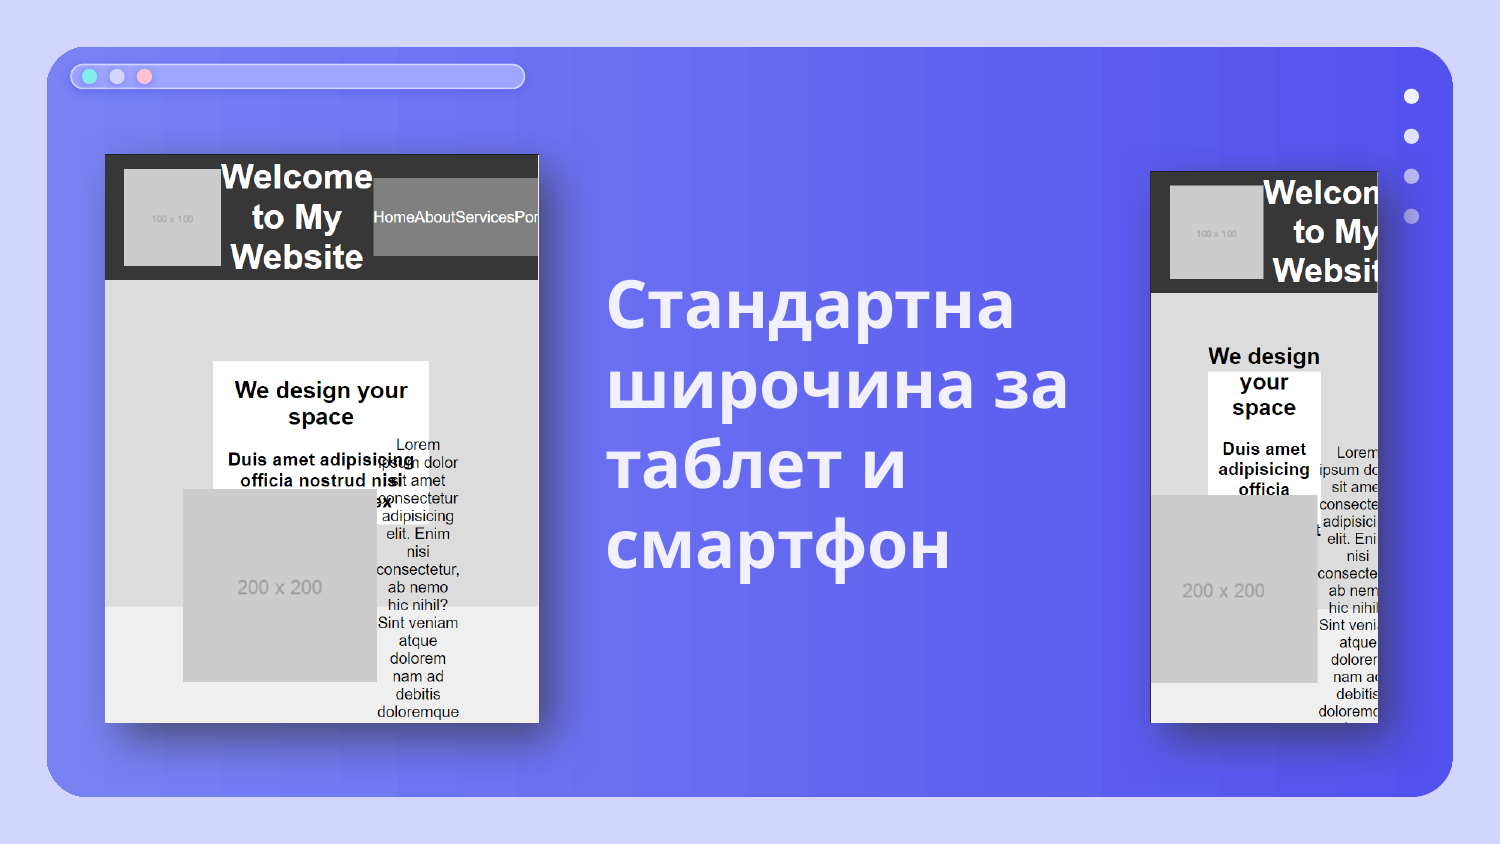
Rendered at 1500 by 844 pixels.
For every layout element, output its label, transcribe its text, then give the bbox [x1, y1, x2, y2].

picture [105, 154, 539, 723]
title Стандартна широчина за таблет и смартфон [590, 114, 1099, 729]
picture [1149, 171, 1378, 723]
